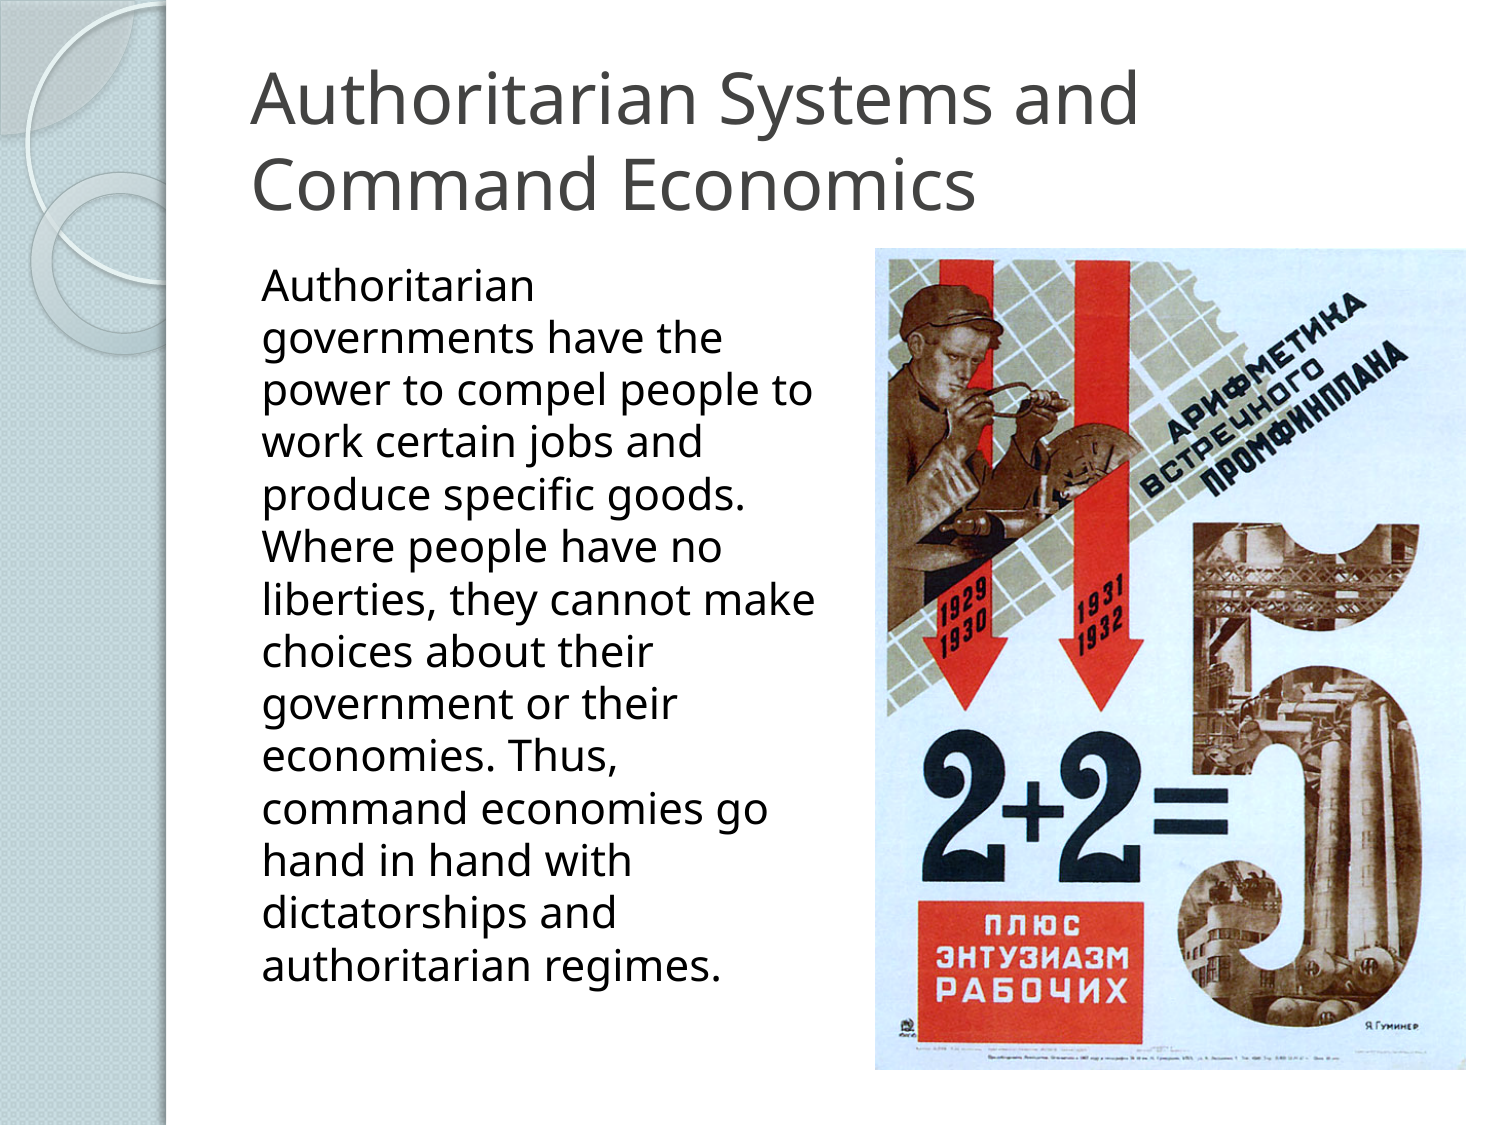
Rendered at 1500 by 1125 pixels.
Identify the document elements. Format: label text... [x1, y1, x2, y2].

list Authoritarian governments have the power to compel people to work certain jobs and produce specific goods. Where people have no liberties, they cannot make choices about their government or their economies. Thus, command economies go hand in hand with dictatorships and authoritarian regimes. [235, 249, 836, 1015]
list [874, 247, 1466, 1070]
title Authoritarian Systems and Command Economics [235, 45, 1466, 233]
